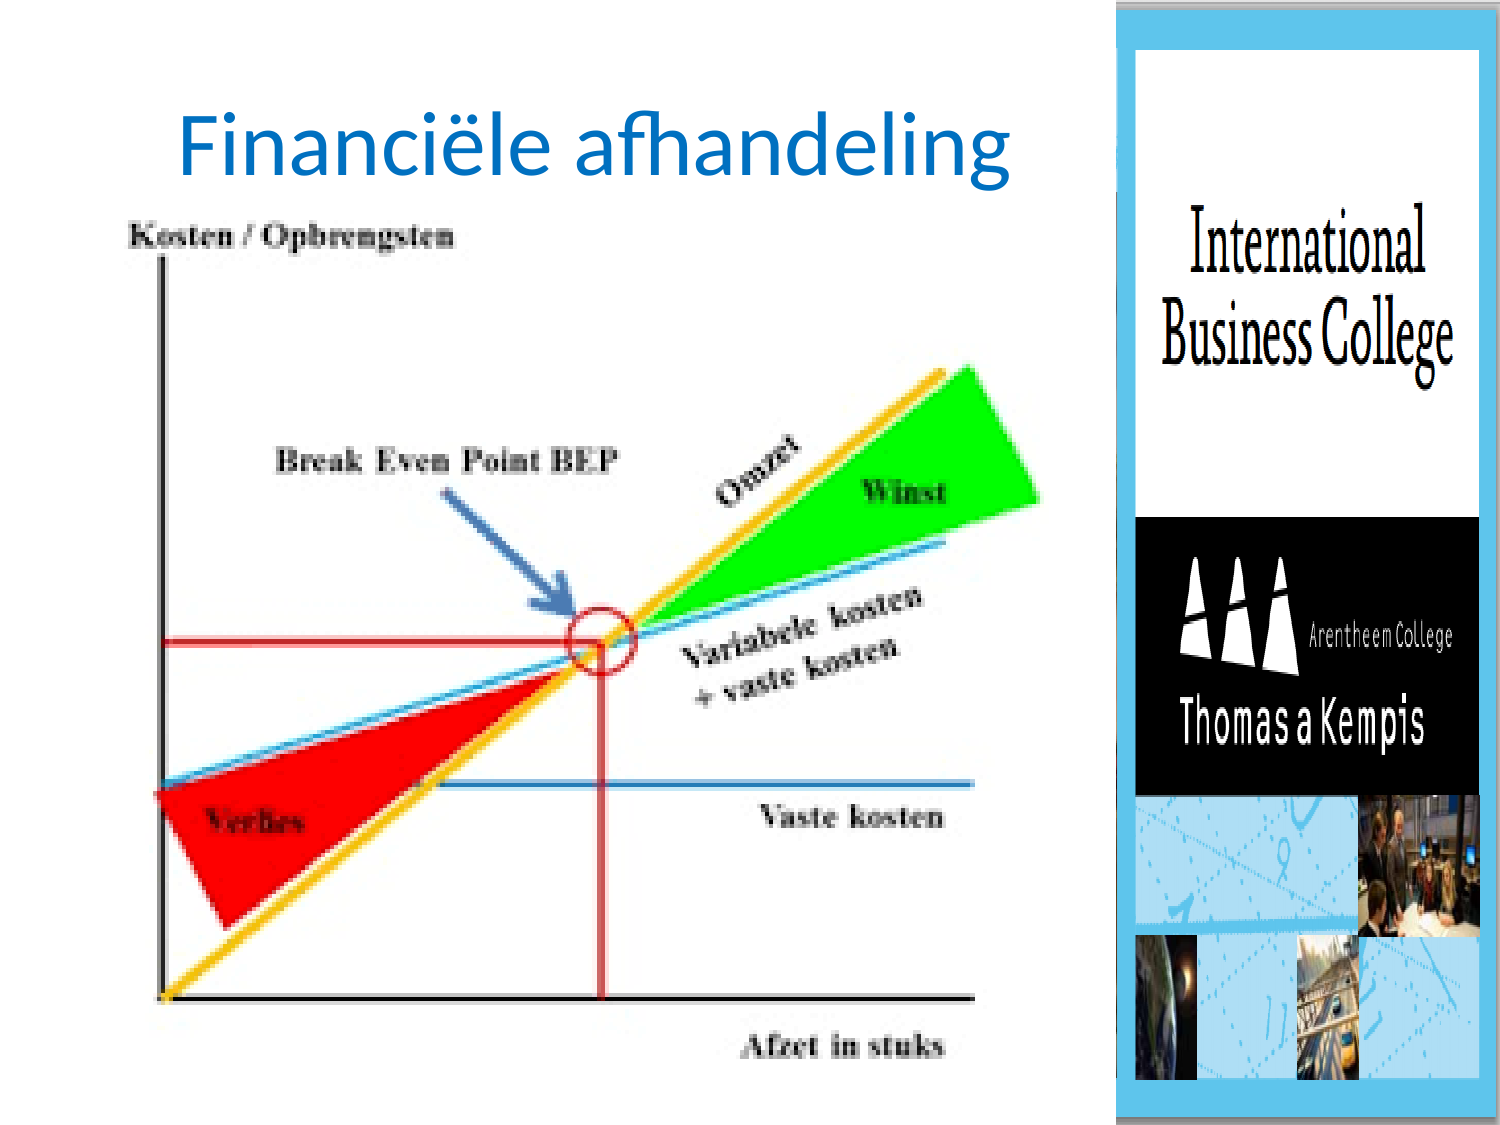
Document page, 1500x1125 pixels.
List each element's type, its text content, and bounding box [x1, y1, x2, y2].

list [100, 195, 1050, 1092]
title Financiële afhandeling [75, 45, 1110, 233]
picture [1115, 0, 1500, 1125]
